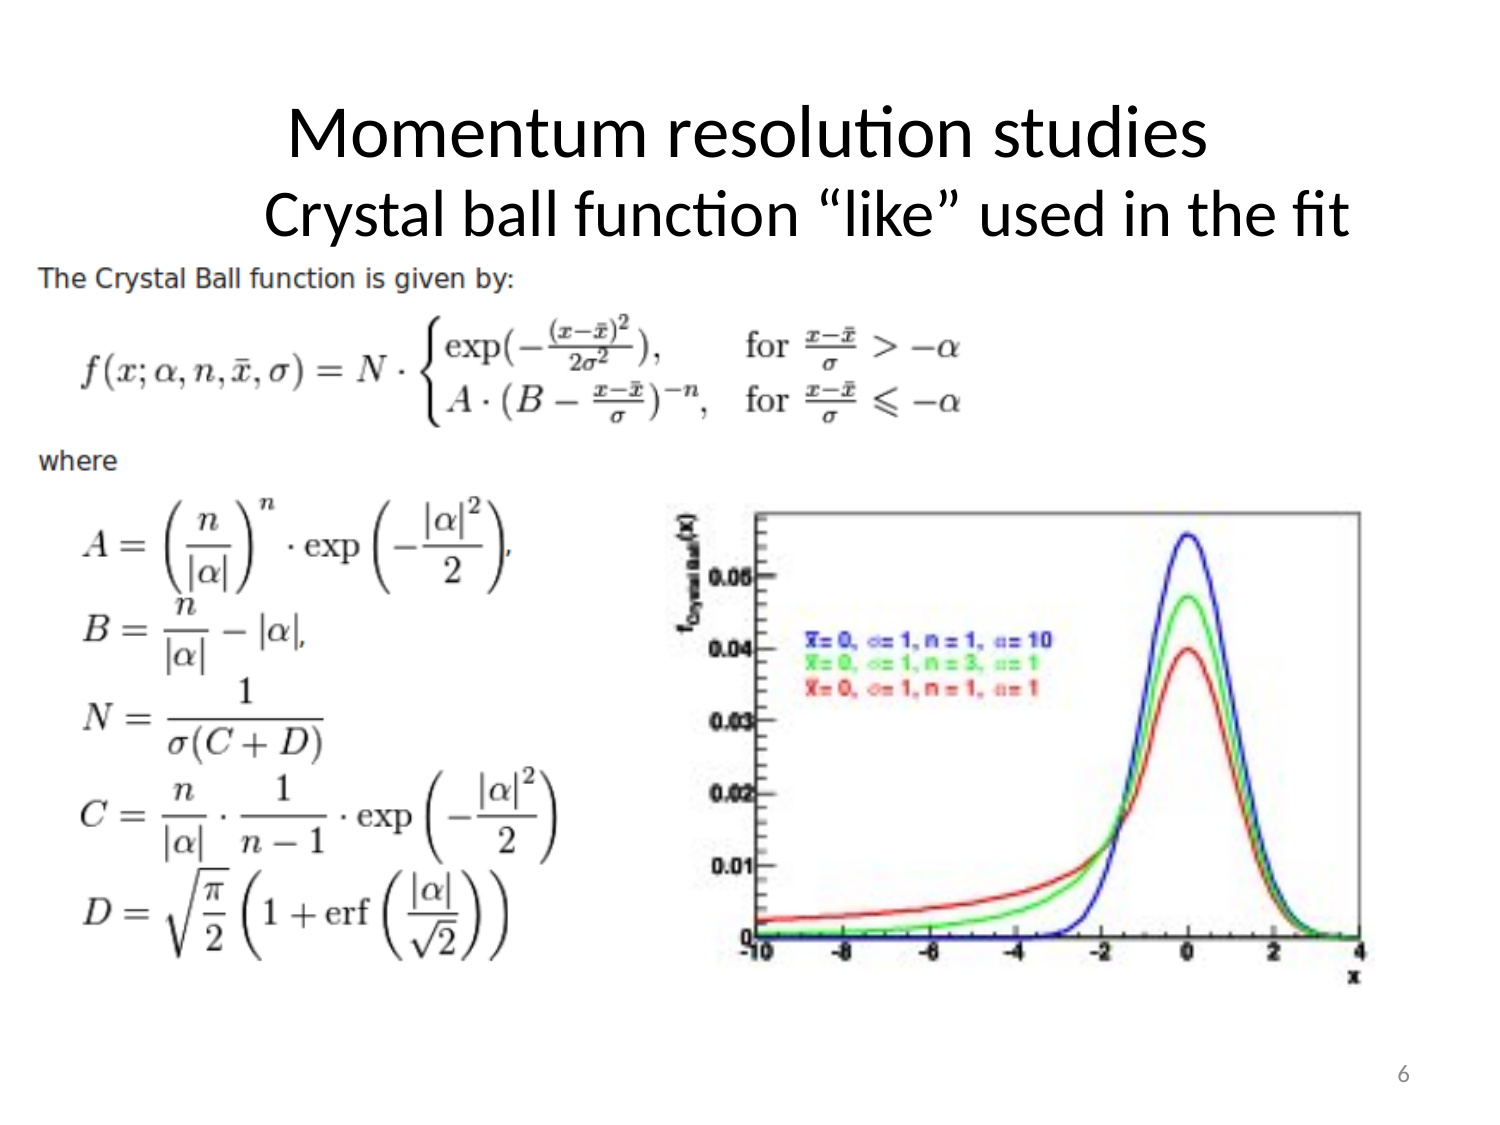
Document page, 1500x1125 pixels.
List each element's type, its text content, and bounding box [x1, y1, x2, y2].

text_box Crystal ball function “like” used in the fit fit: [249, 162, 1375, 338]
text_box Momentum resolution studies [174, 74, 1338, 180]
slide_number 6 [1074, 1042, 1425, 1103]
picture [3, 254, 1376, 988]
